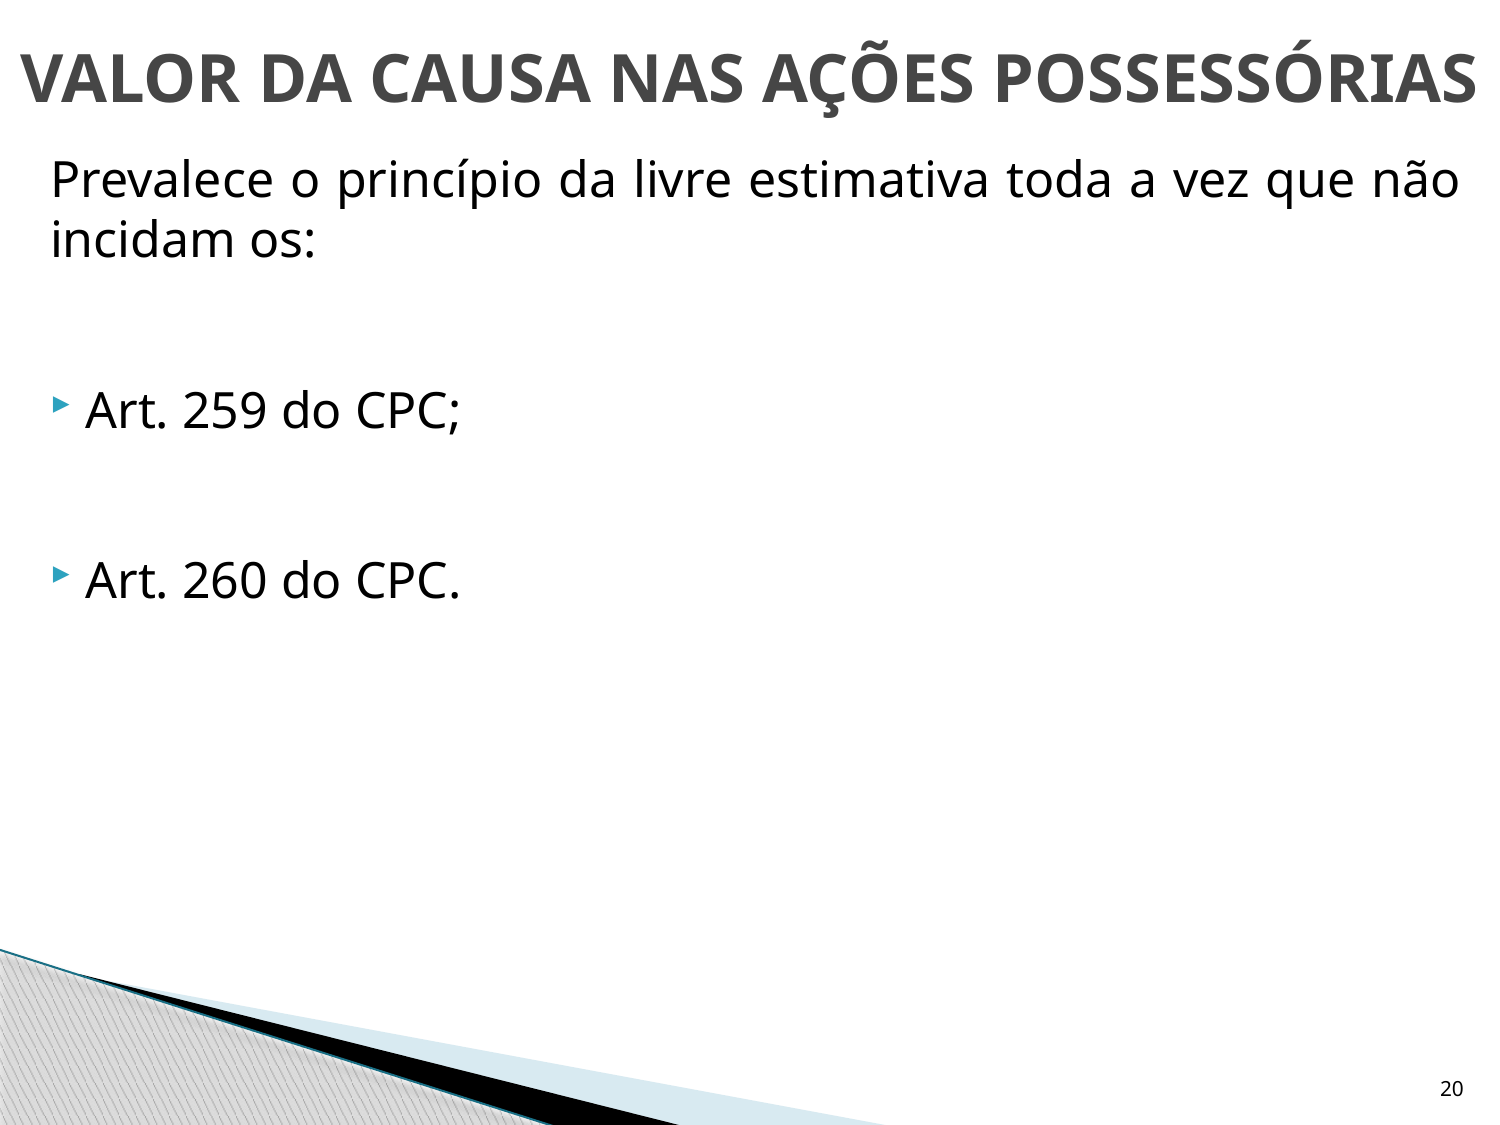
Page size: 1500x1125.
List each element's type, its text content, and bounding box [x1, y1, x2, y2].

slide_number 20 [1418, 1051, 1479, 1112]
title VALOR DA CAUSA NAS AÇÕES POSSESSÓRIAS [0, 0, 1500, 153]
list Prevalece o princípio da livre estimativa toda a vez que não incidam os: Art. 259 do CPC; Art. 260 do CPC. [35, 153, 1477, 1125]
